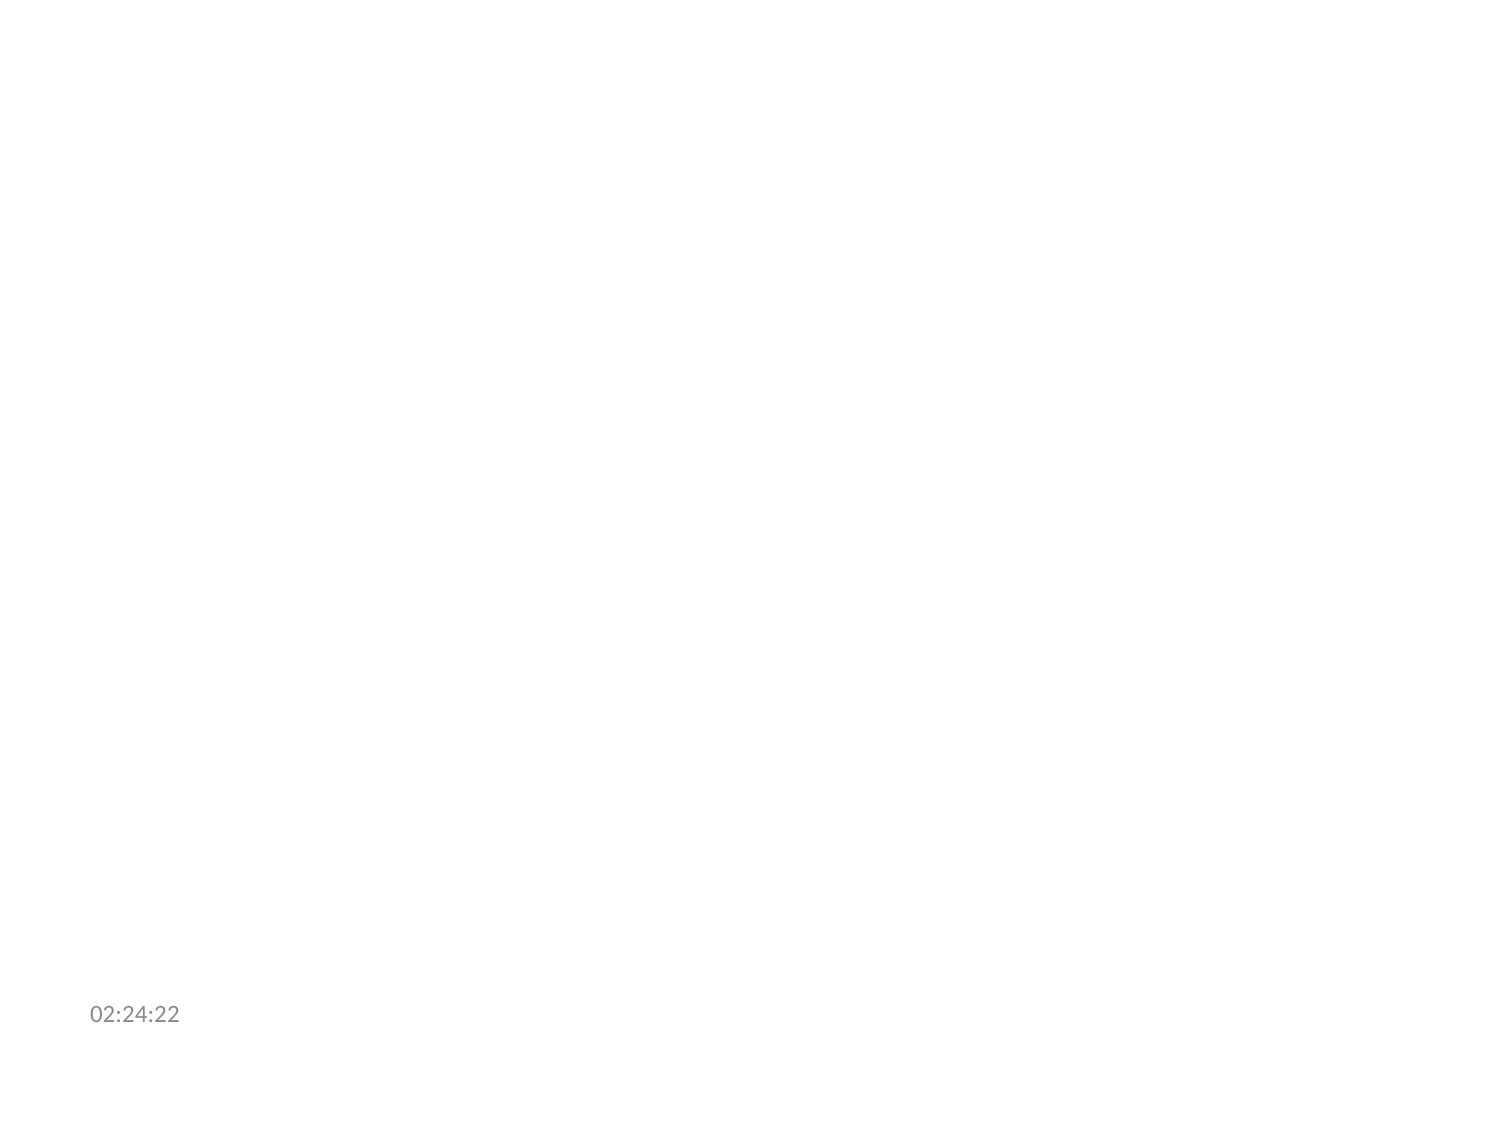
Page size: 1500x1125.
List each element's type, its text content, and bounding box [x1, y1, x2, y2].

text_box 15:35:09 [75, 982, 425, 1043]
